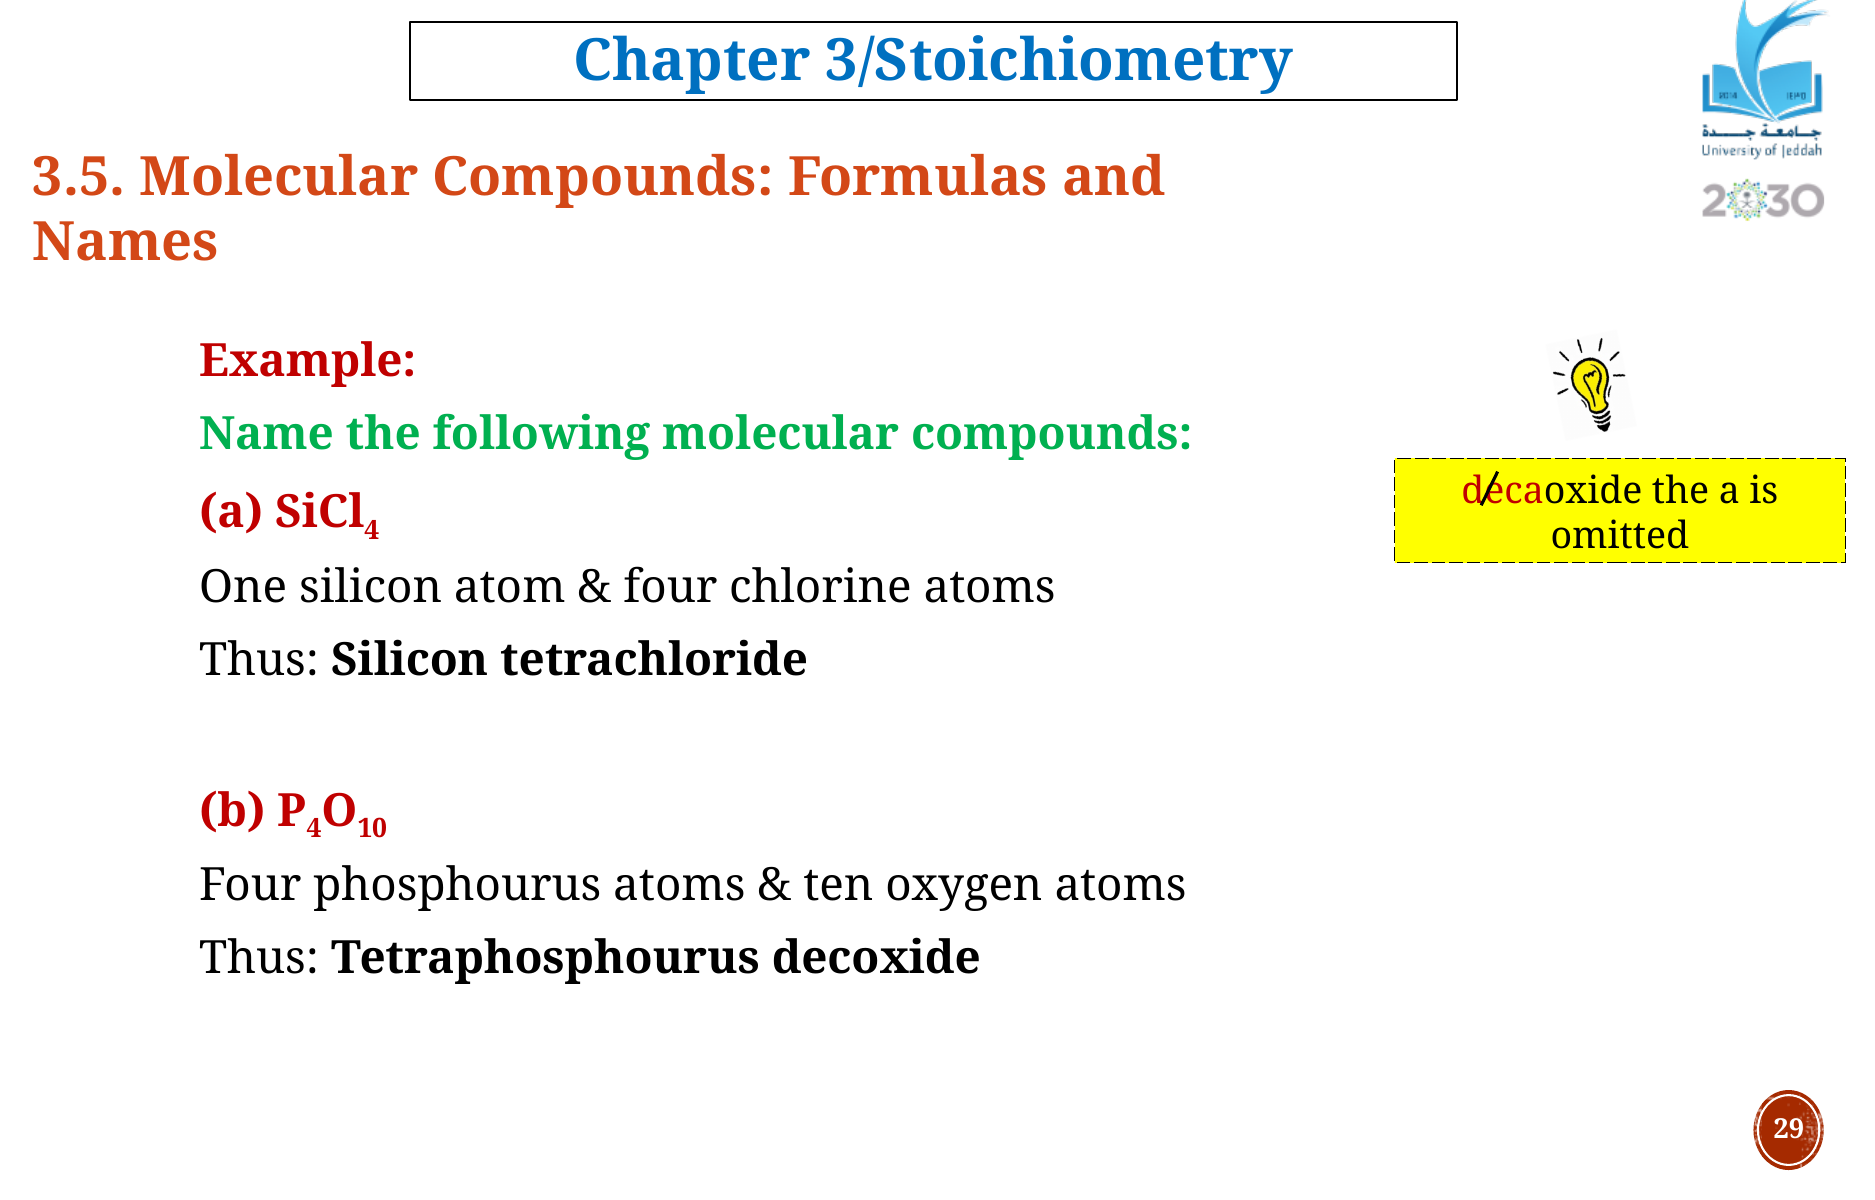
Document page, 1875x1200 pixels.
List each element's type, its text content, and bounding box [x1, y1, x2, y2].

slide_number 29 [1739, 1097, 1838, 1162]
text_box 3.5. Molecular Compounds: Formulas and Names [17, 133, 1207, 280]
picture [1681, 0, 1846, 227]
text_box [1483, 474, 1496, 503]
picture [1546, 330, 1636, 440]
text_box decaoxide the a is omitted [1394, 458, 1846, 563]
list Example: Name the following molecular compounds: (a) SiCl4 One silicon atom & four chlorine atoms Thus: Silicon tetrachloride (b) P4O10 Four phosphourus atoms & ten oxygen atoms Thus: Tetraphosphourus decoxide [184, 329, 1625, 1128]
text_box Chapter 3/Stoichiometry [409, 21, 1458, 101]
